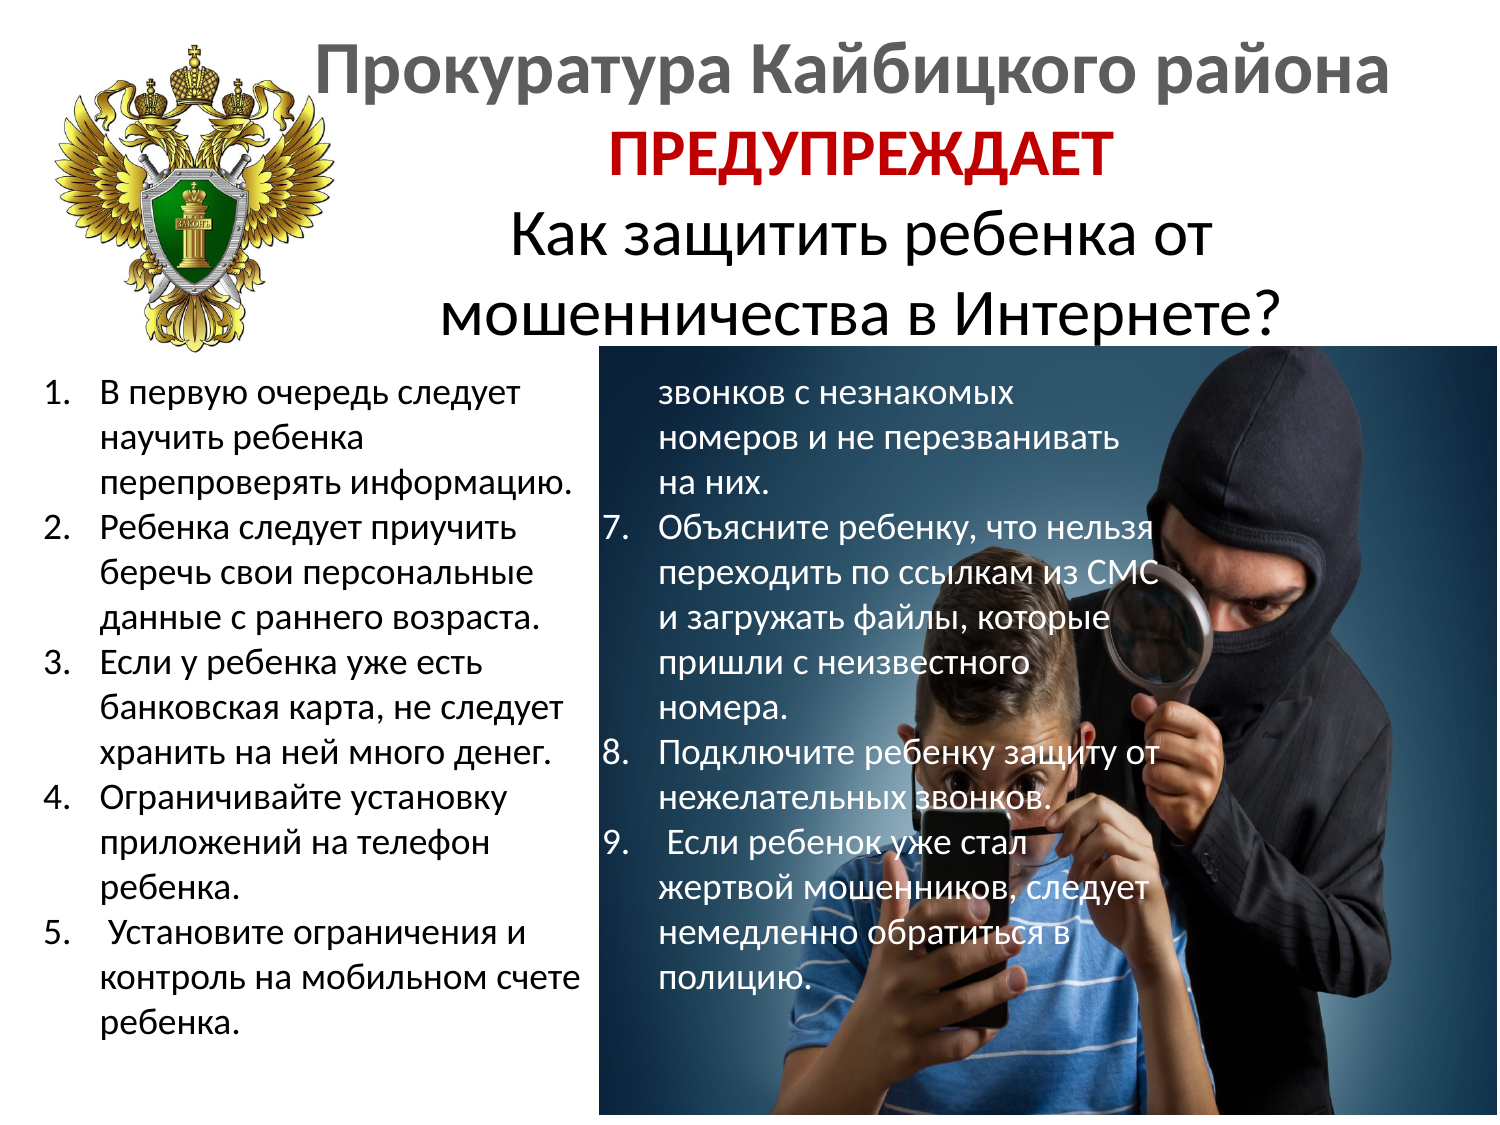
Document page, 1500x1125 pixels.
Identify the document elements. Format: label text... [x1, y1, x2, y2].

picture [28, 23, 453, 361]
text_box В первую очередь следует научить ребенка перепроверять информацию. Ребенка следует приучить беречь свои персональные данные с раннего возраста. Если у ребенка уже есть банковская карта, не следует хранить на ней много денег. Ограничивайте установку приложений на телефон ребенка. Установите ограничения и контроль на мобильном счете ребенка. Научите ребенка опасаться звонков с незнакомых номеров и не перезванивать на них. Объясните ребенку, что нельзя переходить по ссылкам из СМС и загружать файлы, которые пришли с неизвестного номера. Подключите ребенку защиту от нежелательных звонков. Если ребенок уже стал жертвой мошенников, следует немедленно обратиться в полицию. [28, 359, 1176, 1125]
text_box Прокуратура Кайбицкого района ПРЕДУПРЕЖДАЕТ Как защитить ребенка от мошенничества в Интернете? [289, 11, 1435, 356]
picture [599, 346, 1497, 1115]
